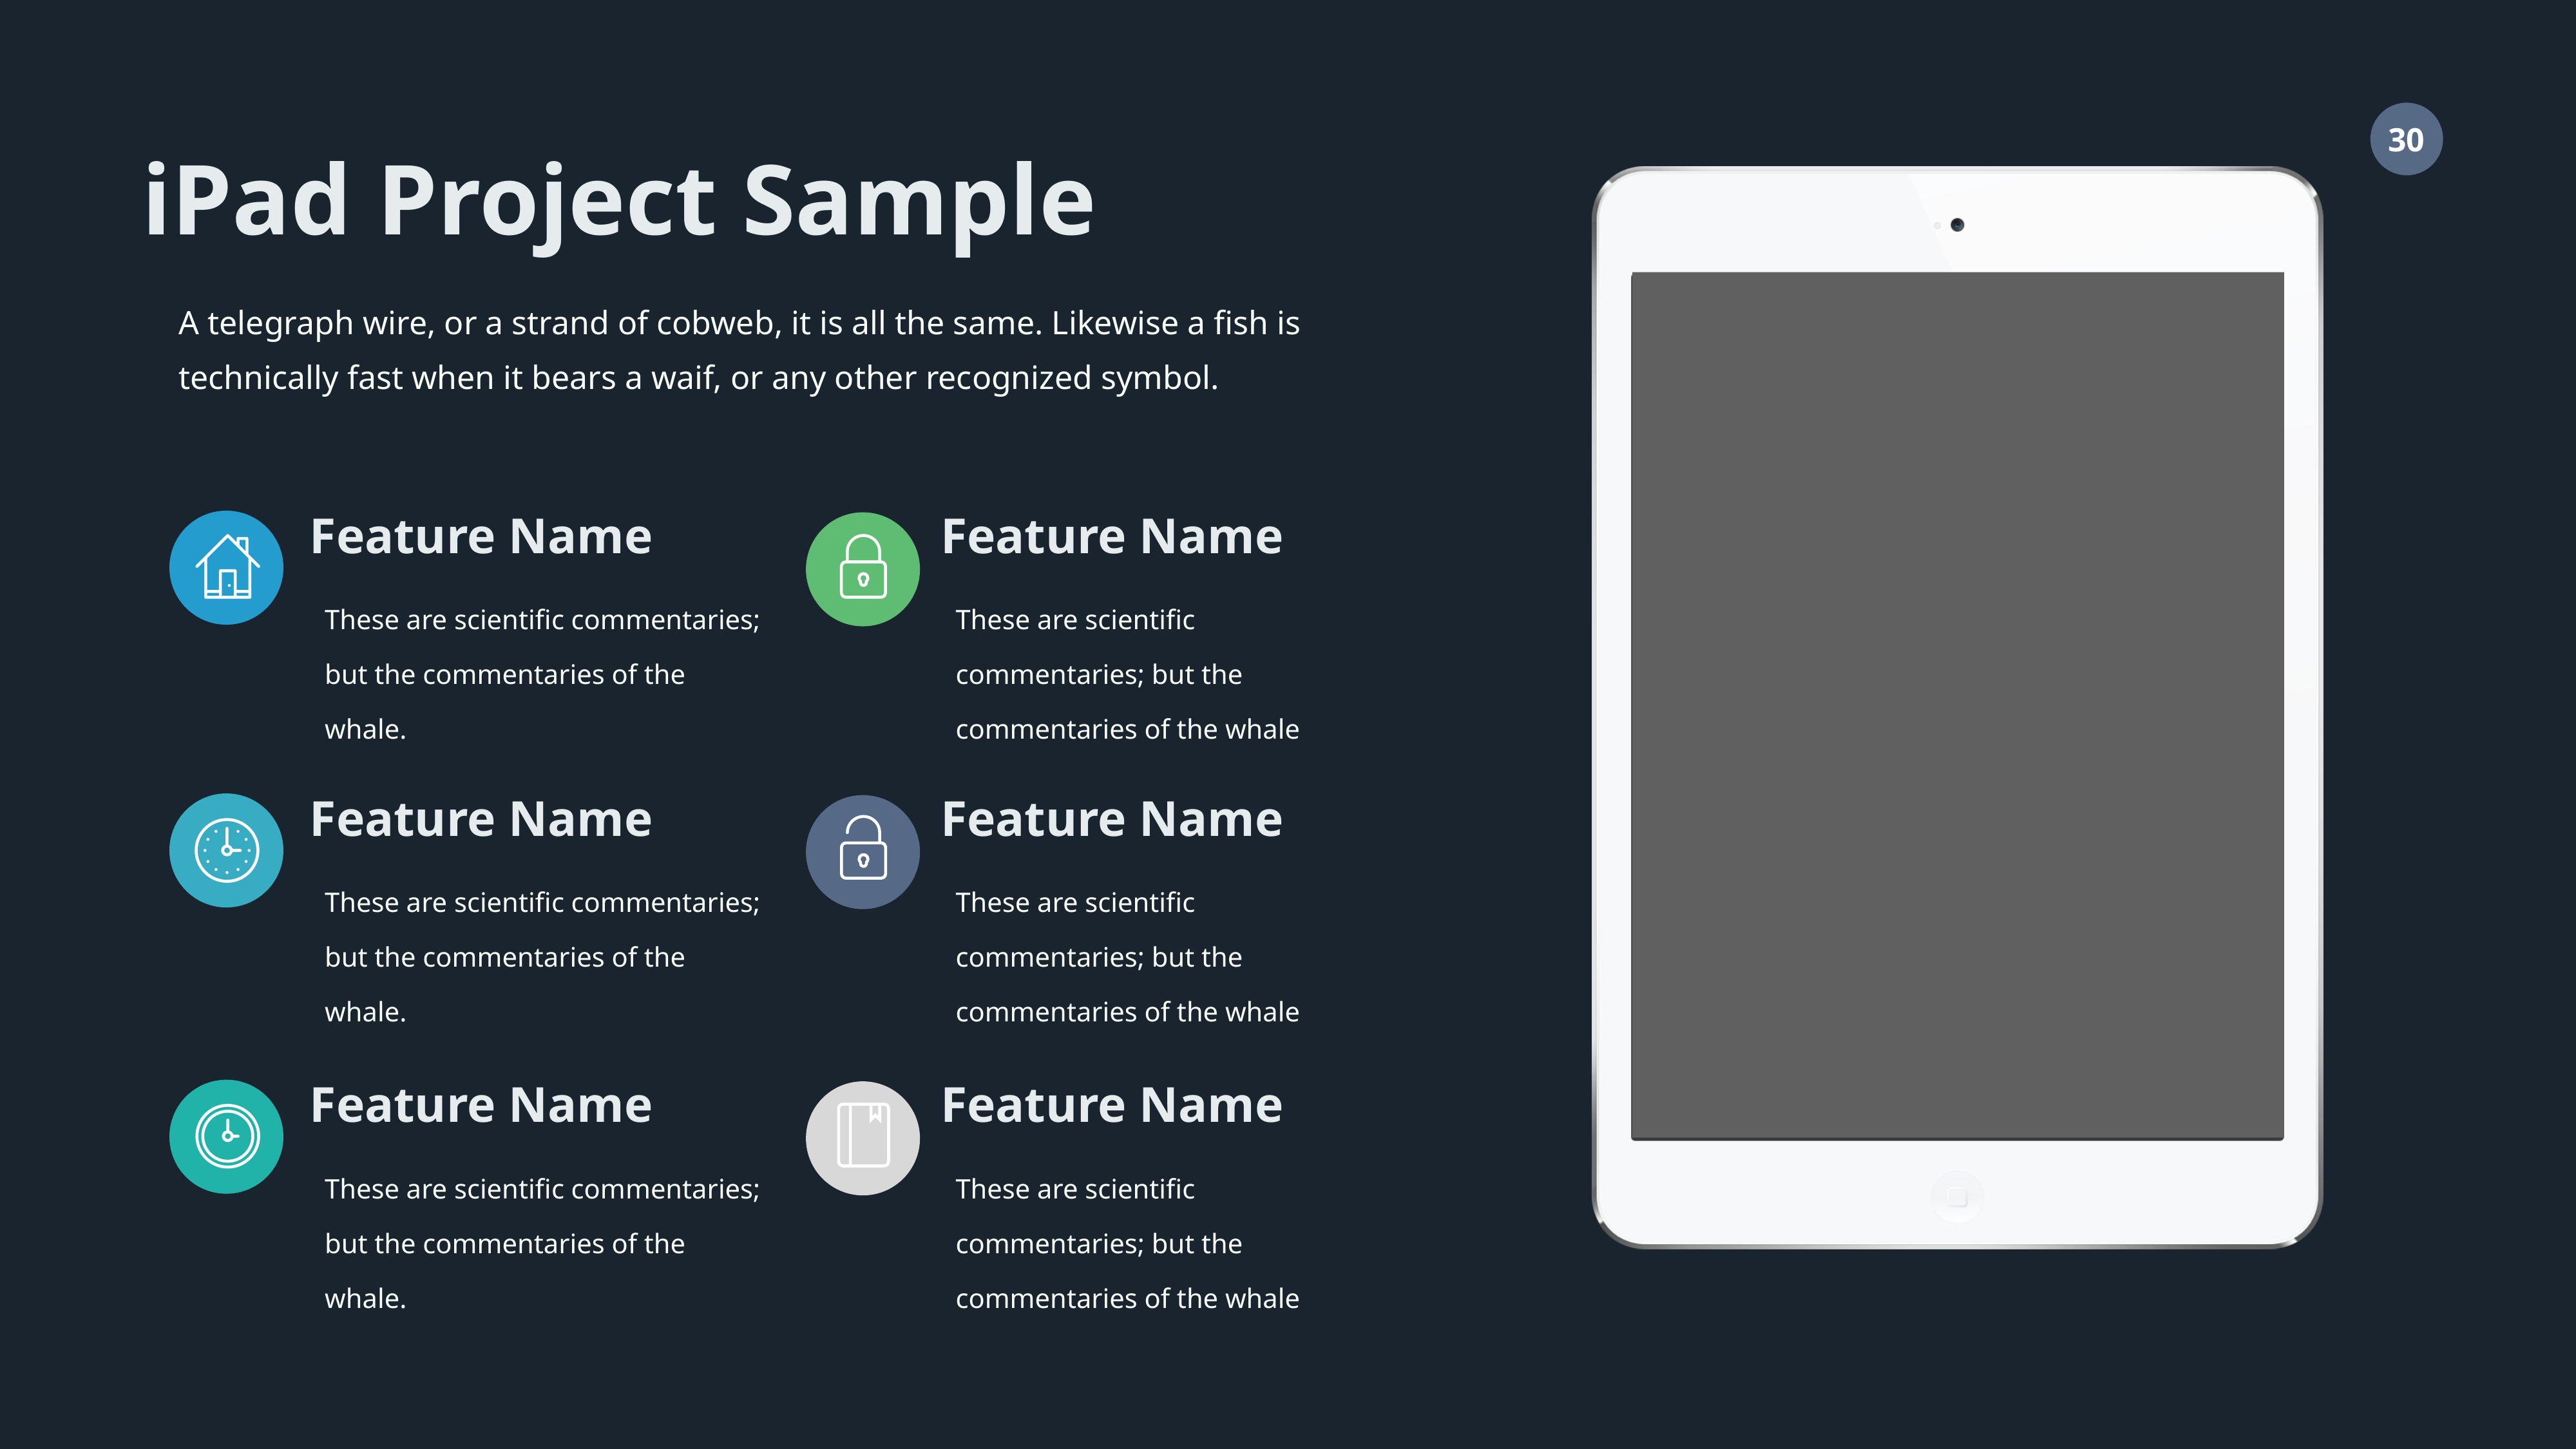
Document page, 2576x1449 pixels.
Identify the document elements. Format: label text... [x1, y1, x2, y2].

text_box [806, 1081, 921, 1196]
text_box Feature Name [931, 782, 1293, 851]
text_box These are scientific commentaries; but the commentaries of the whale [946, 1144, 1377, 1318]
text_box These are scientific commentaries; but the commentaries of the whale. [315, 575, 776, 749]
text_box Feature Name [931, 500, 1293, 568]
text_box iPad Project Sample [132, 133, 1107, 259]
text_box Feature Name [300, 500, 663, 568]
text_box Feature Name [300, 782, 663, 851]
text_box [806, 795, 921, 909]
text_box [195, 818, 260, 883]
text_box [806, 512, 921, 627]
text_box [195, 534, 260, 599]
text_box [839, 534, 887, 599]
text_box [195, 1104, 260, 1169]
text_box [1592, 166, 2323, 1249]
text_box [840, 815, 888, 880]
text_box [837, 1103, 890, 1168]
picture [1629, 265, 2285, 1144]
text_box These are scientific commentaries; but the commentaries of the whale [946, 858, 1377, 1032]
text_box These are scientific commentaries; but the commentaries of the whale. [315, 1144, 776, 1318]
text_box [169, 1079, 283, 1194]
text_box These are scientific commentaries; but the commentaries of the whale. [315, 858, 776, 1032]
text_box These are scientific commentaries; but the commentaries of the whale [946, 575, 1377, 749]
text_box Feature Name [300, 1069, 663, 1137]
text_box [169, 793, 283, 908]
text_box [169, 510, 283, 625]
text_box Feature Name [931, 1069, 1293, 1137]
text_box A telegraph wire, or a strand of cobweb, it is all the same. Likewise a fish is technically fast when it bears a waif, or any other recognized symbol. [169, 281, 1331, 401]
